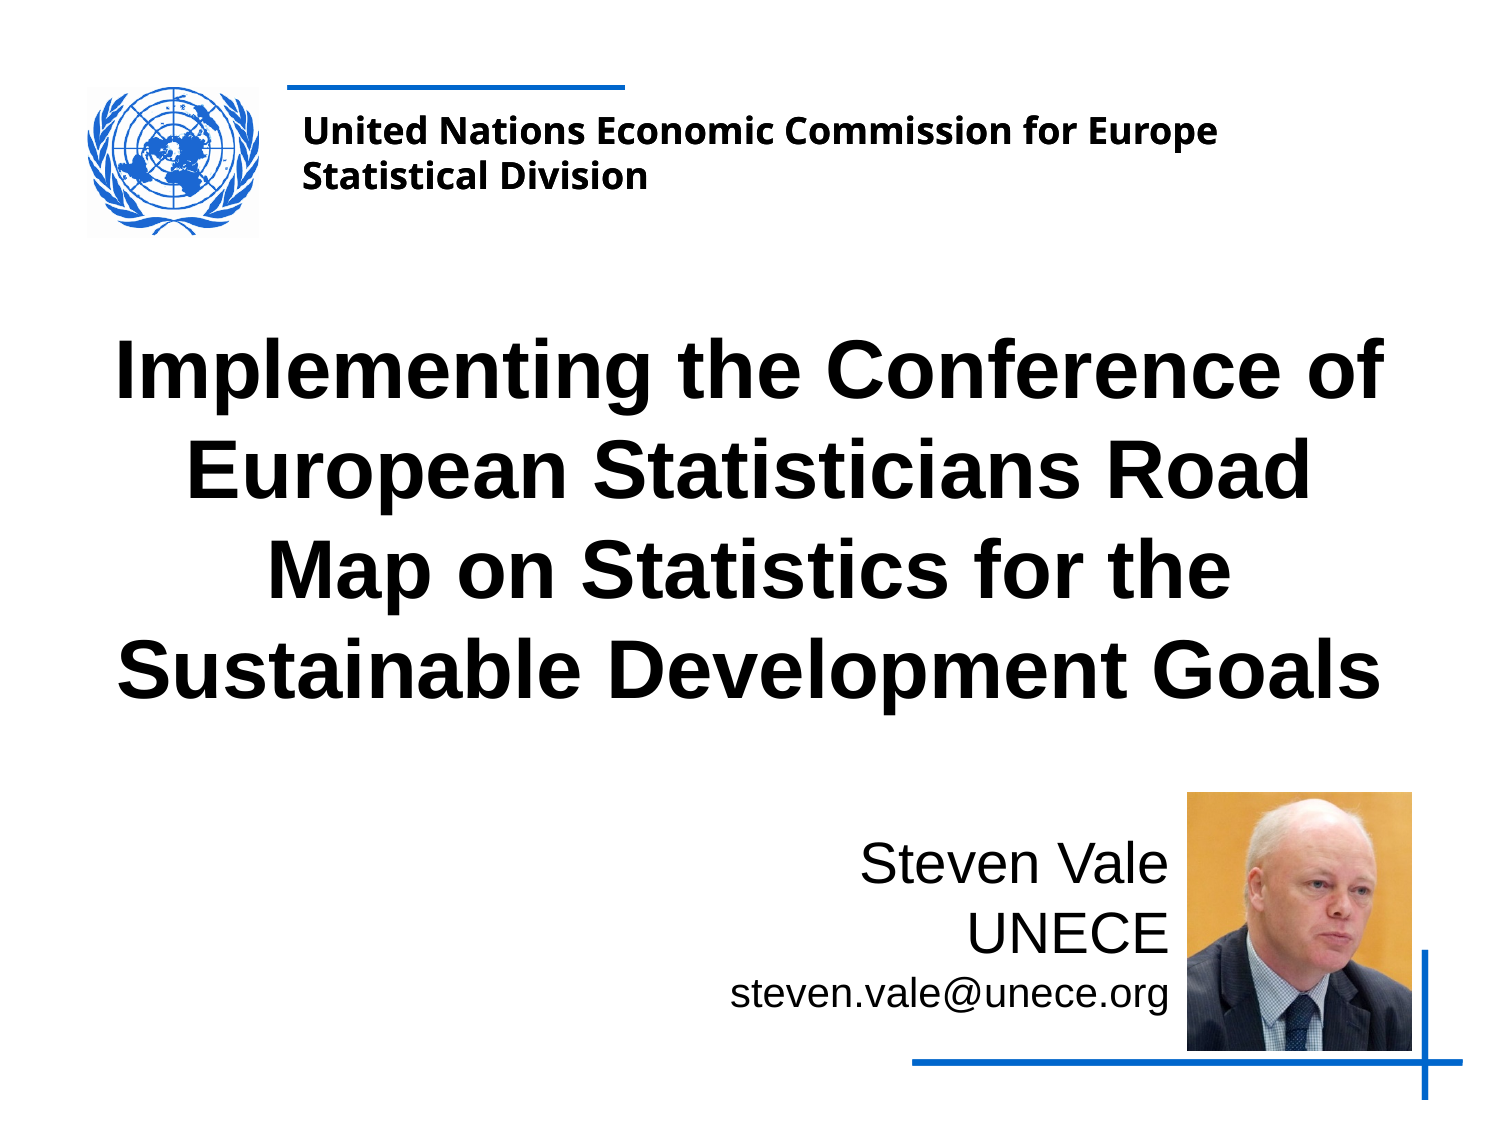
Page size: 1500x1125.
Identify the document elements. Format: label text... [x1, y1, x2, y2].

text_box Steven Vale UNECE steven.vale@unece.org [692, 817, 1182, 1023]
picture [87, 87, 259, 238]
title Implementing the Conference of European Statisticians Road Map on Statistics for the Sustainable Development Goals [81, 255, 1419, 776]
picture [1187, 791, 1412, 1051]
